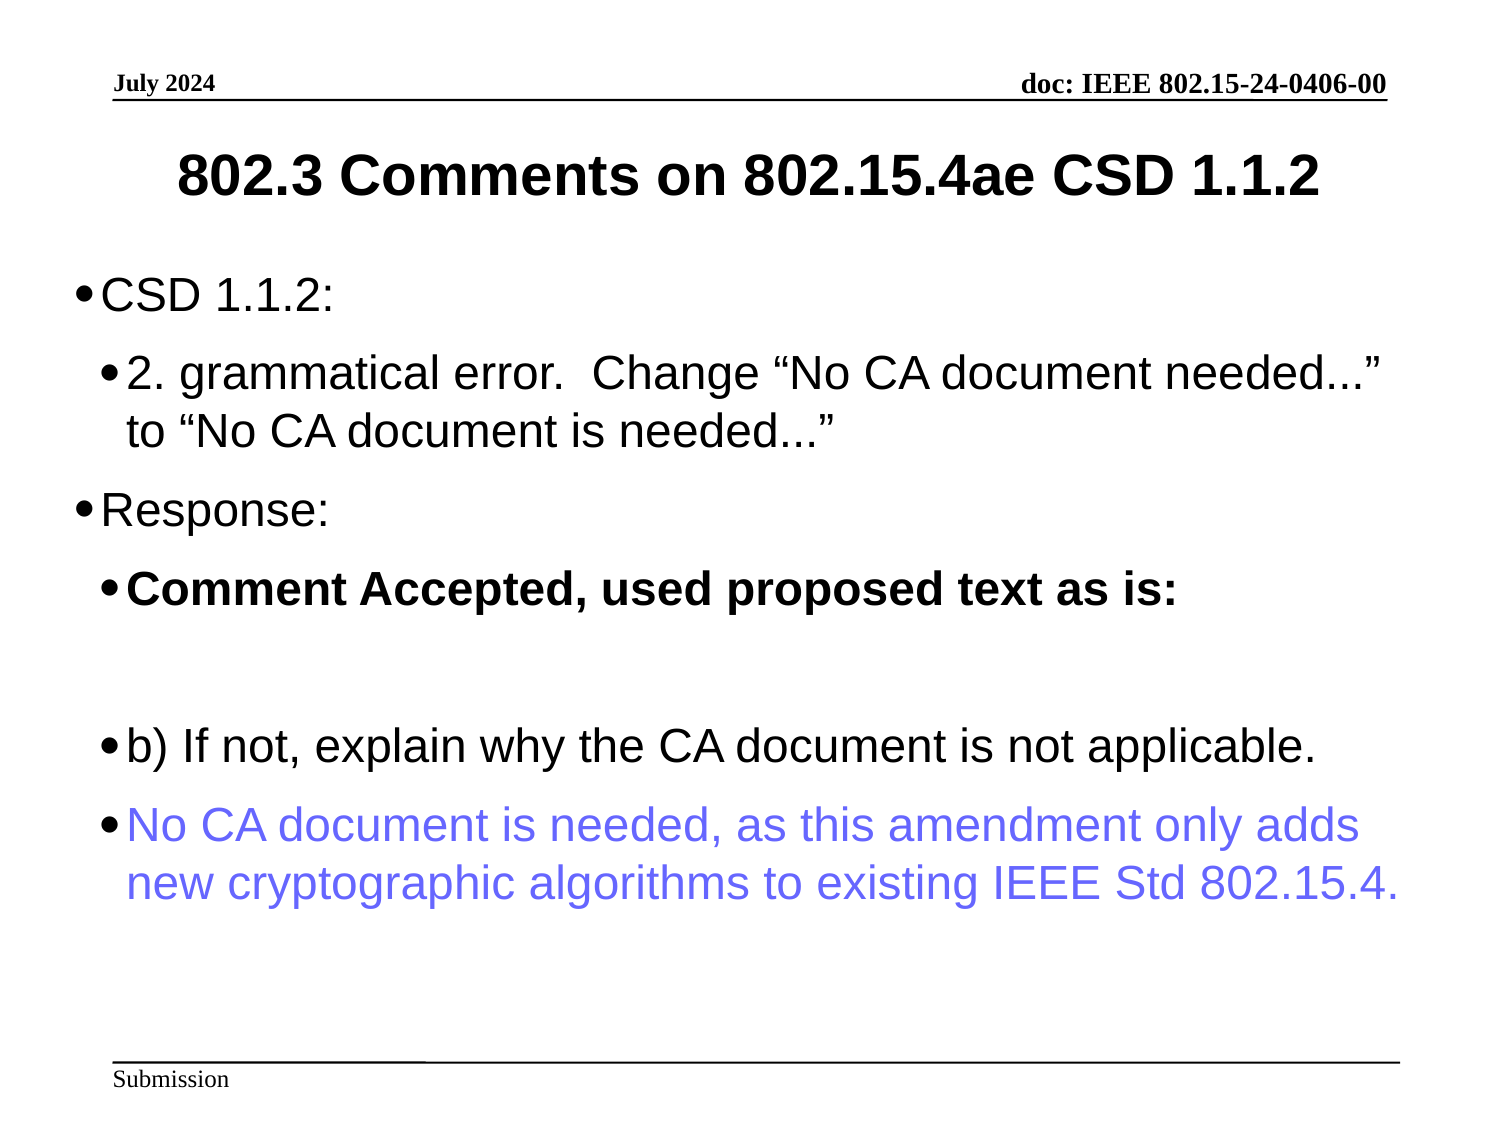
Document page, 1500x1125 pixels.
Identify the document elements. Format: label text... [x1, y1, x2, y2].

text_box 802.3 Comments on 802.15.4ae CSD 1.1.2 [74, 112, 1425, 233]
text_box CSD 1.1.2: 2. grammatical error. Change “No CA document needed...” to “No CA document is needed...” Response: Comment Accepted, used proposed text as is: b) If not, explain why the CA document is not applicable. No CA document is needed, as this amendment only adds new cryptographic algorithms to existing IEEE Std 802.15.4. [74, 263, 1425, 916]
